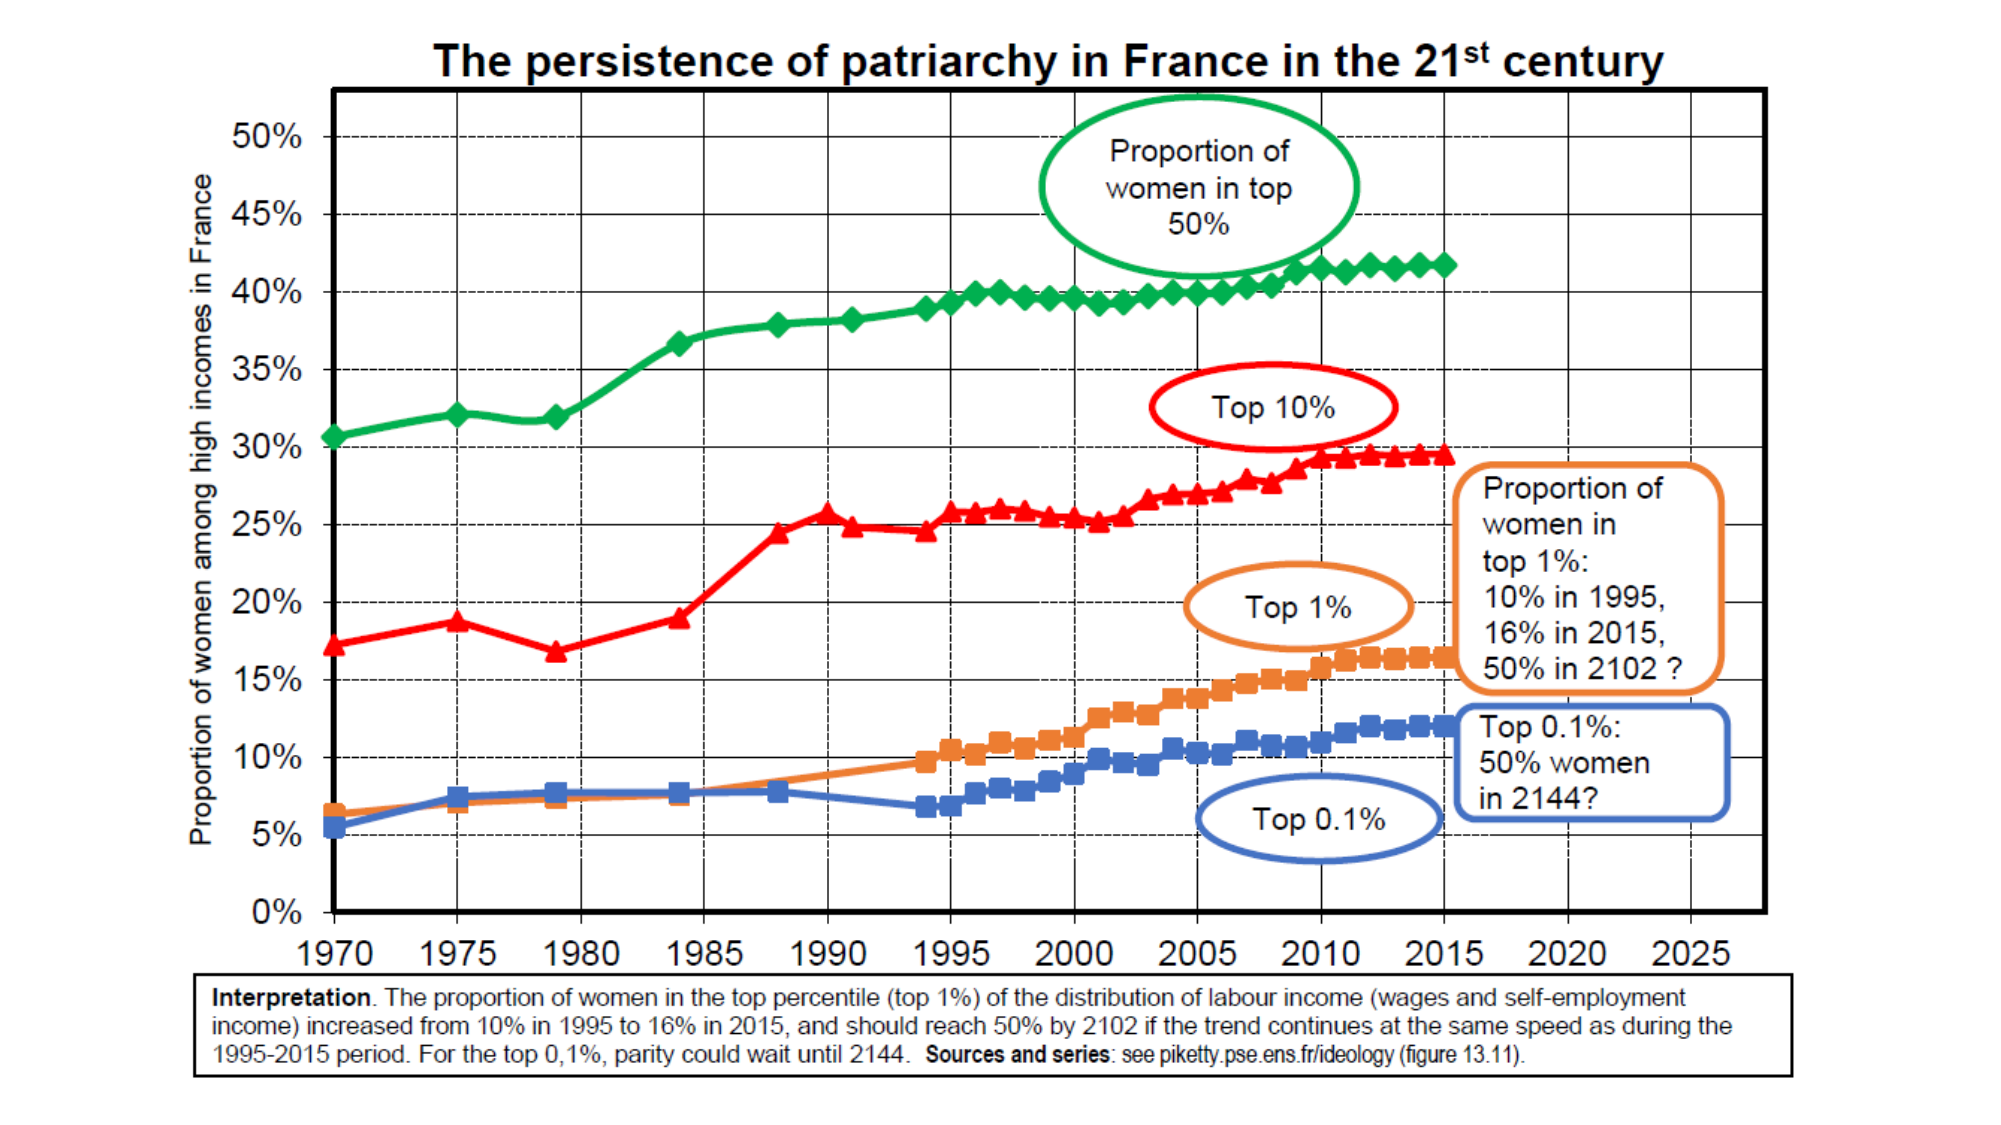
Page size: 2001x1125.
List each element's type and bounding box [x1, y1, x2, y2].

picture [147, 0, 1853, 1125]
